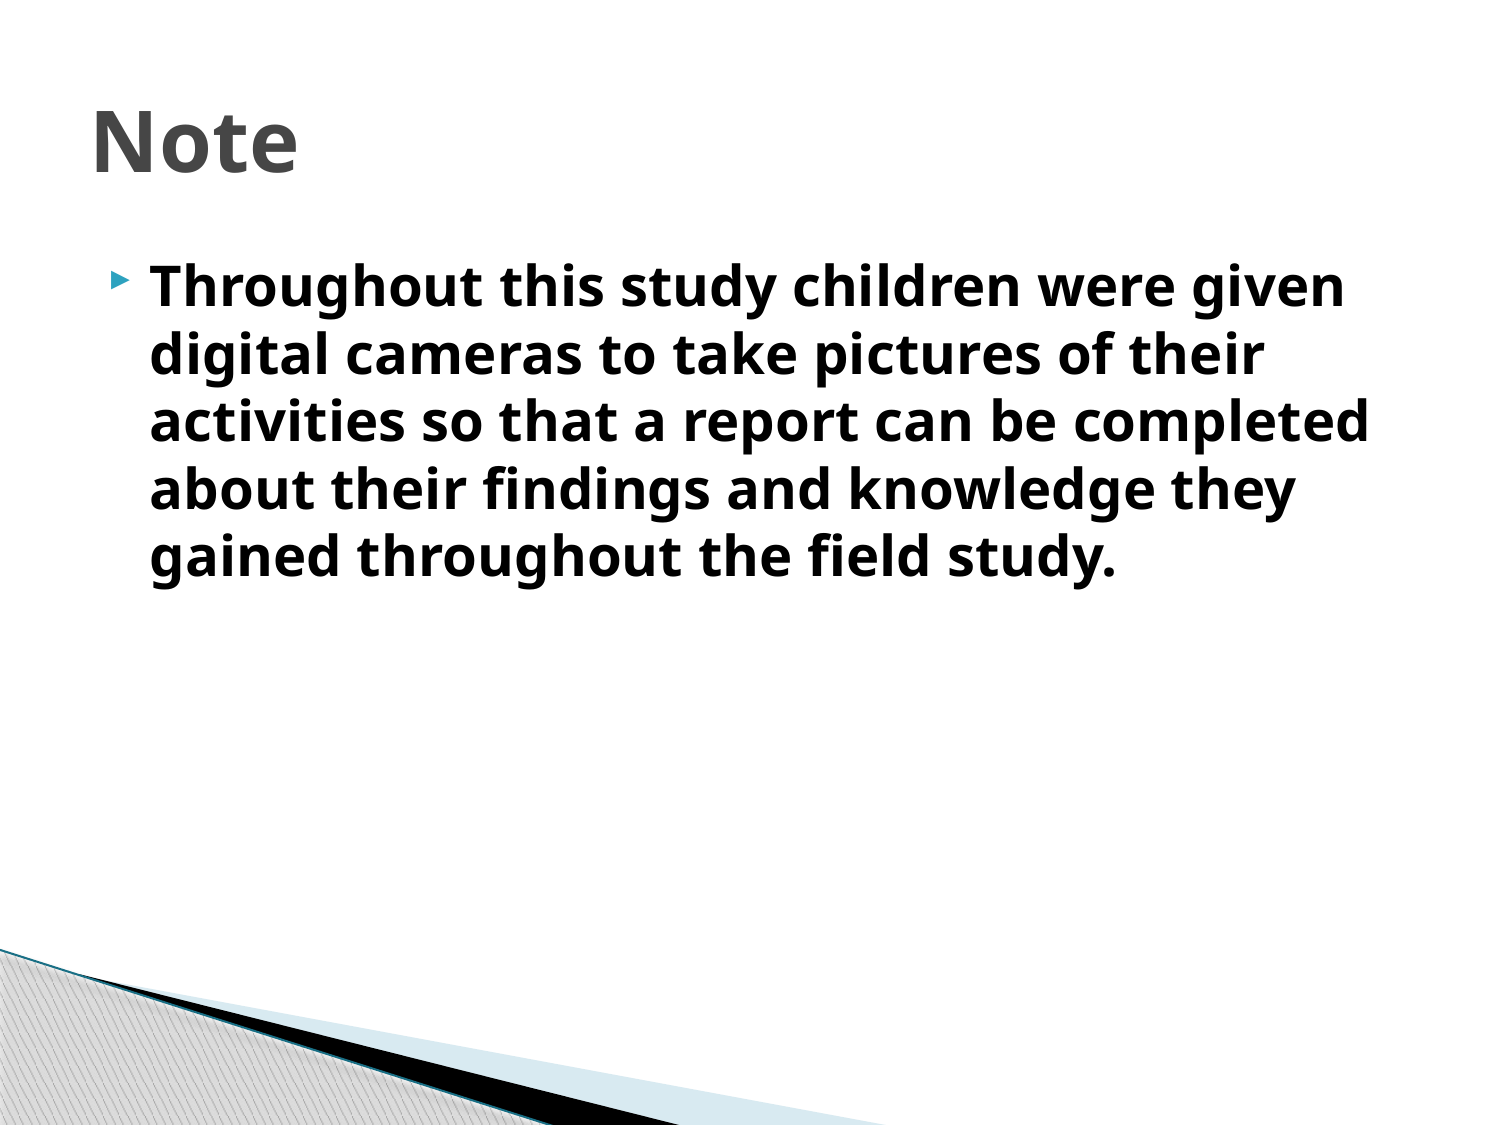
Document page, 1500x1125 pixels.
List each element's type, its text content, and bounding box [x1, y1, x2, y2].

list Throughout this study children were given digital cameras to take pictures of their activities so that a report can be completed about their findings and knowledge they gained throughout the field study. [74, 242, 1426, 986]
title Note [75, 45, 1425, 233]
